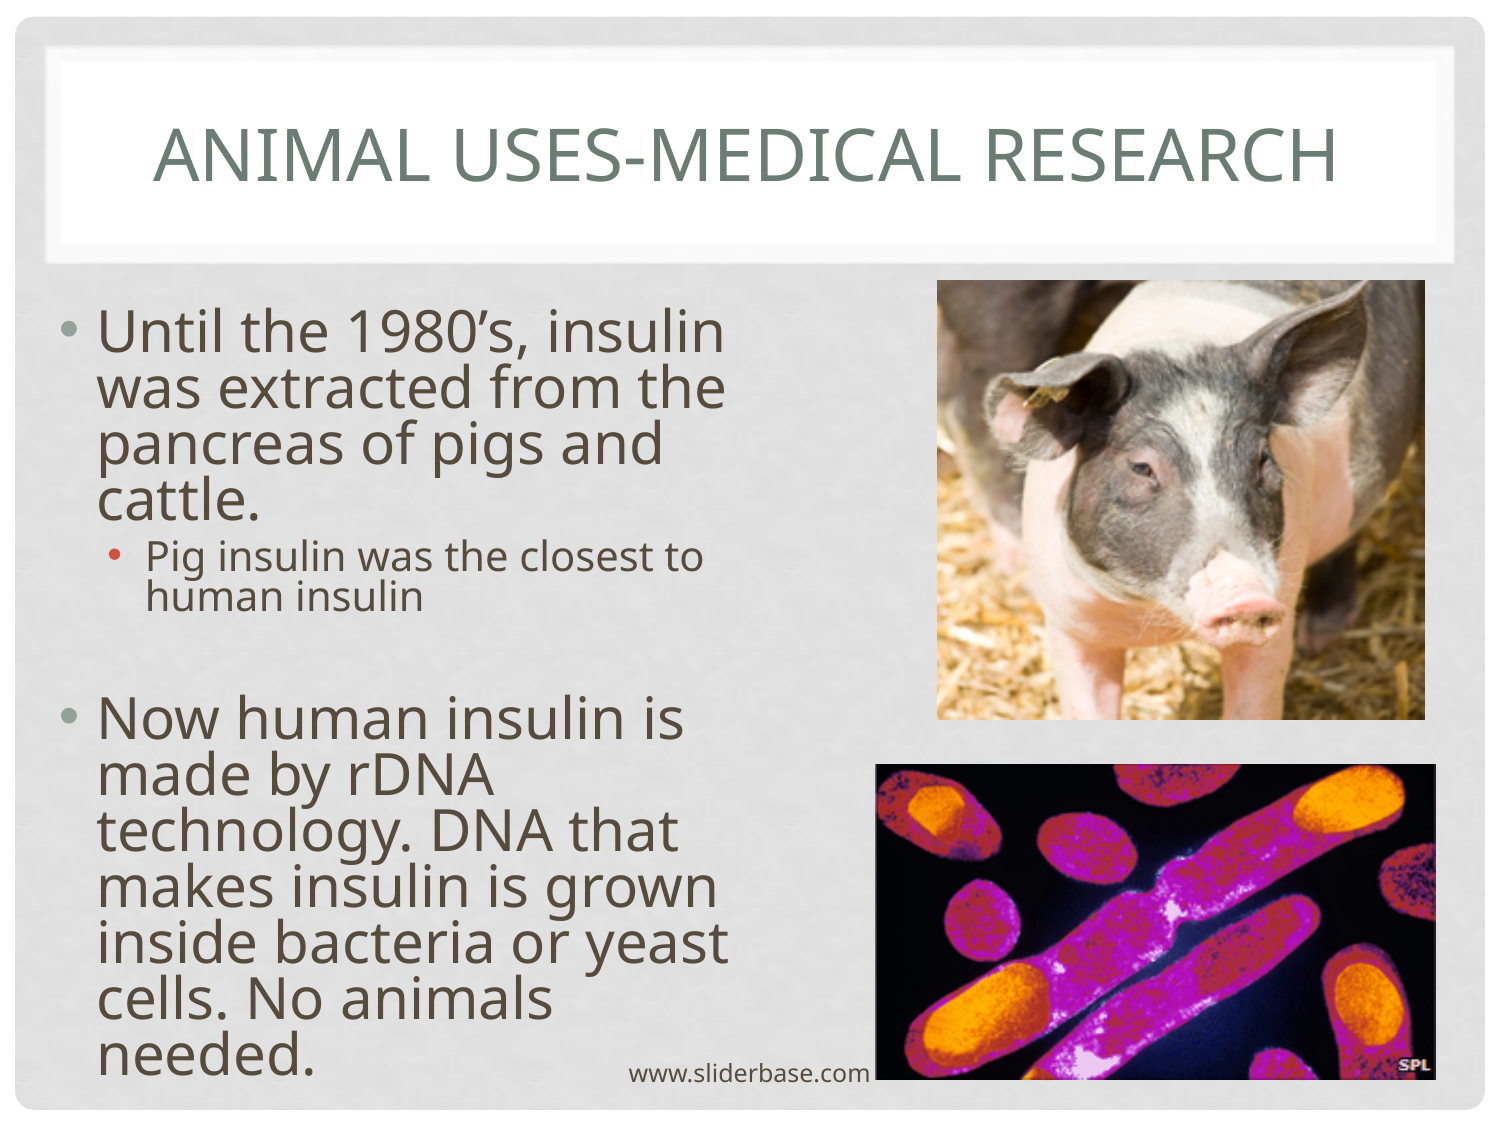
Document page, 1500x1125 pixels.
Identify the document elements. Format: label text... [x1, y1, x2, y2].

title Animal Uses-medical research [69, 66, 1425, 238]
picture [937, 280, 1426, 720]
picture [874, 764, 1436, 1080]
footer www.sliderbase.com [512, 1042, 988, 1103]
text_box Until the 1980’s, insulin was extracted from the pancreas of pigs and cattle. Pig insulin was the closest to human insulin [24, 299, 775, 605]
text_box Now human insulin is made by rDNA technology. DNA that makes insulin is grown inside bacteria or yeast cells. No animals needed. [24, 605, 775, 1125]
